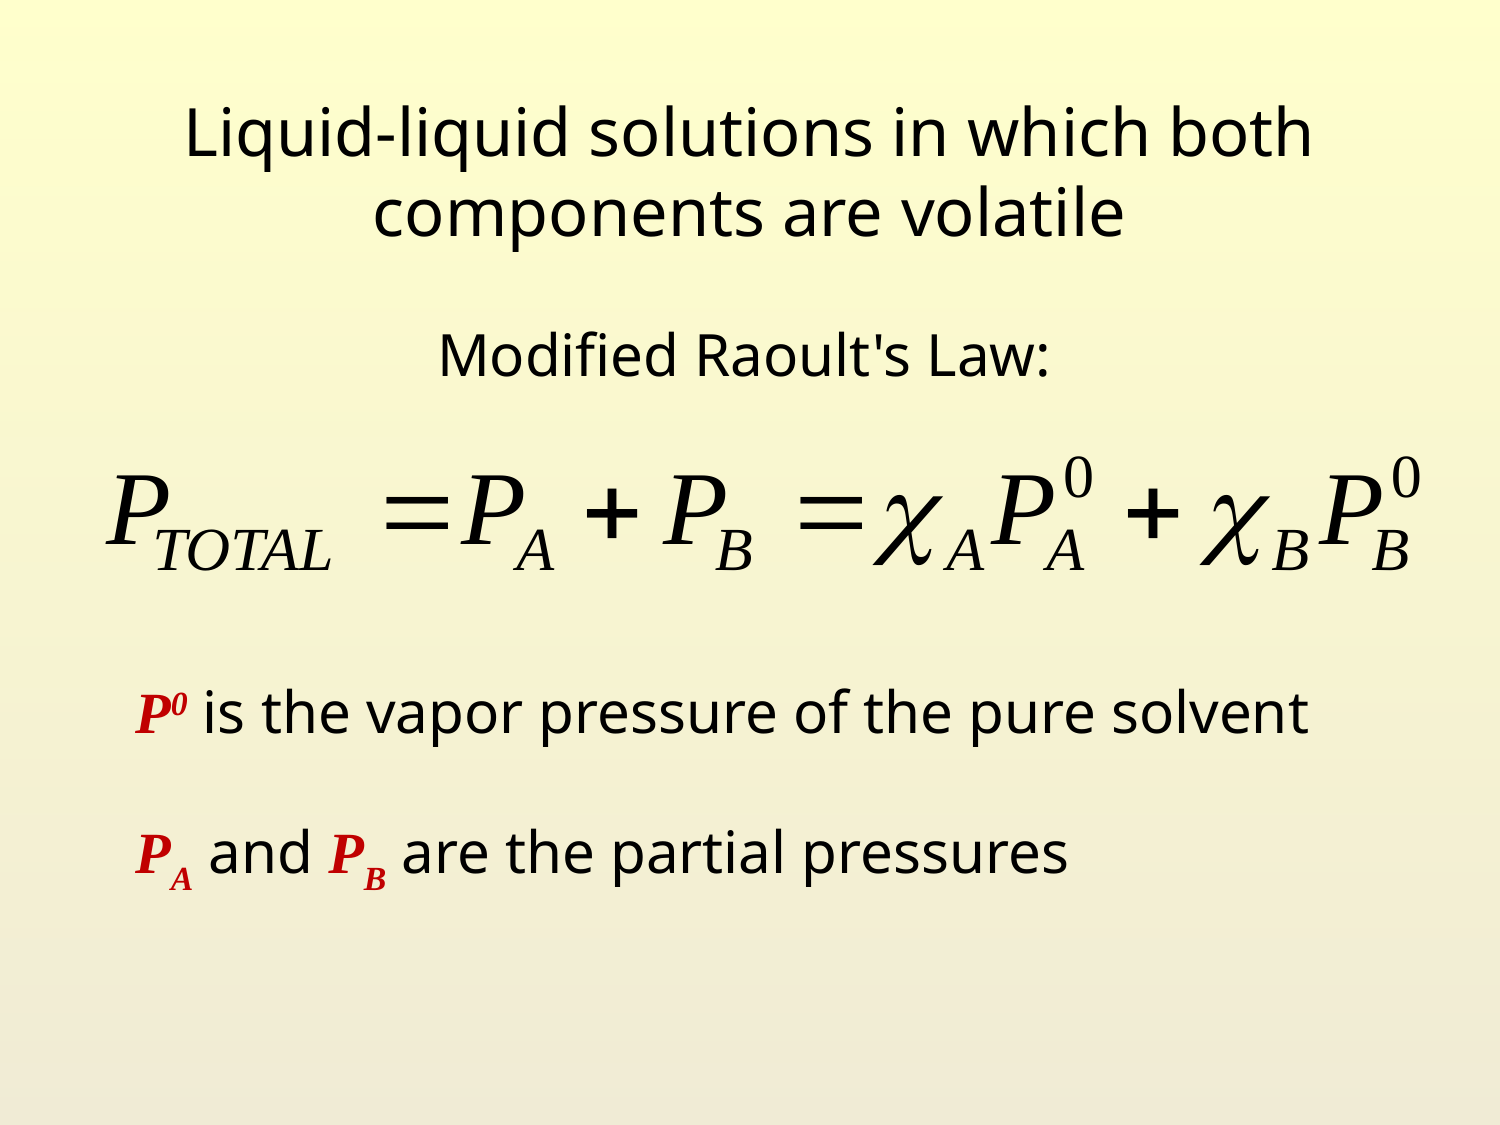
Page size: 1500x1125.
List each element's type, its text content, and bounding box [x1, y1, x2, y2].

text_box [86, 430, 1443, 598]
text_box P0 is the vapor pressure of the pure solvent PA and PB are the partial pressures [120, 667, 1419, 905]
text_box Modified Raoult's Law: [422, 310, 1067, 426]
title Liquid-liquid solutions in which both components are volatile [112, 76, 1388, 264]
